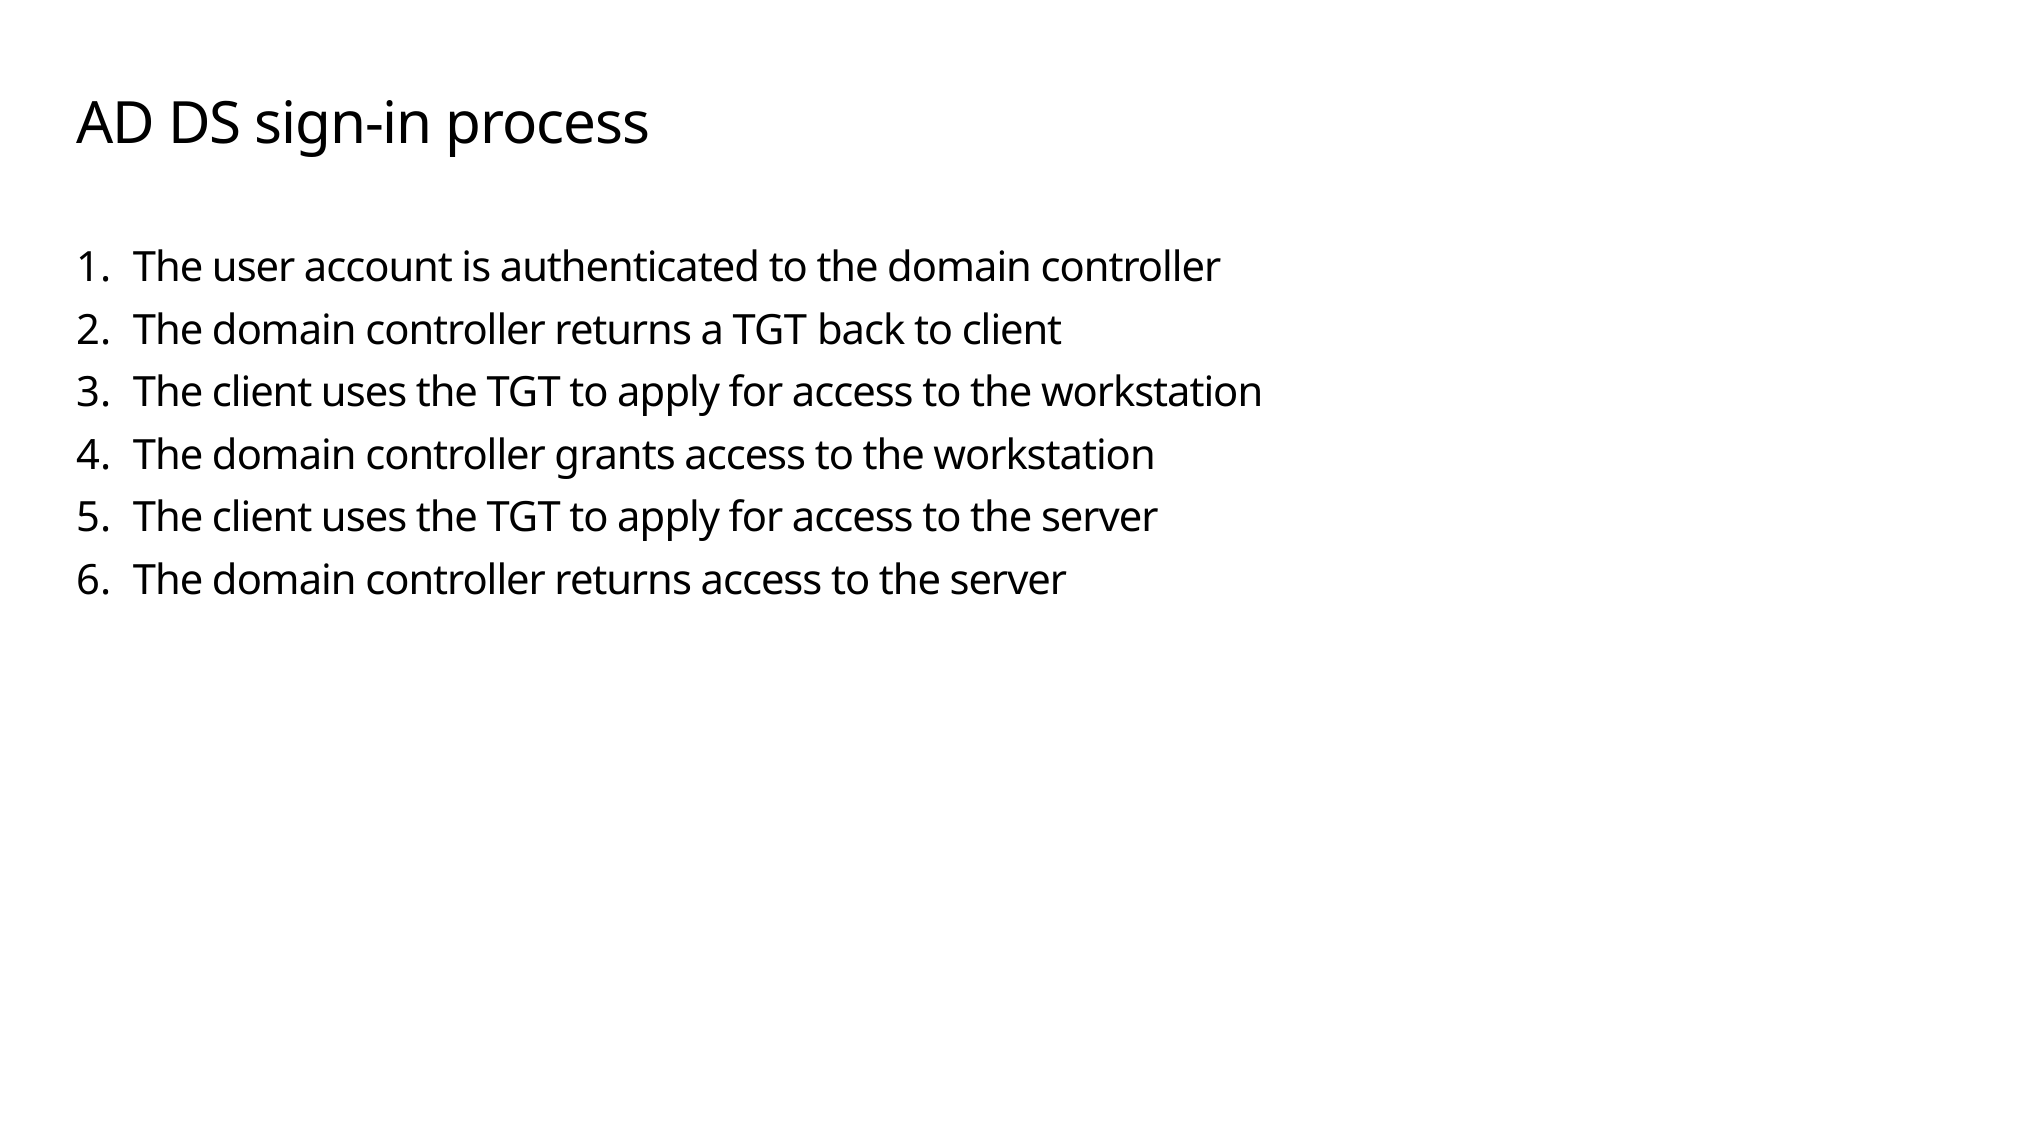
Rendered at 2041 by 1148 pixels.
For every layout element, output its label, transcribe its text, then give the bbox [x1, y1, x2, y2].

title AD DS sign-in process [76, 93, 1968, 161]
list The user account is authenticated to the domain controller The domain controller returns a TGT back to client The client uses the TGT to apply for access to the workstation The domain controller grants access to the workstation The client uses the TGT to apply for access to the server The domain controller returns access to the server [76, 240, 1970, 1074]
